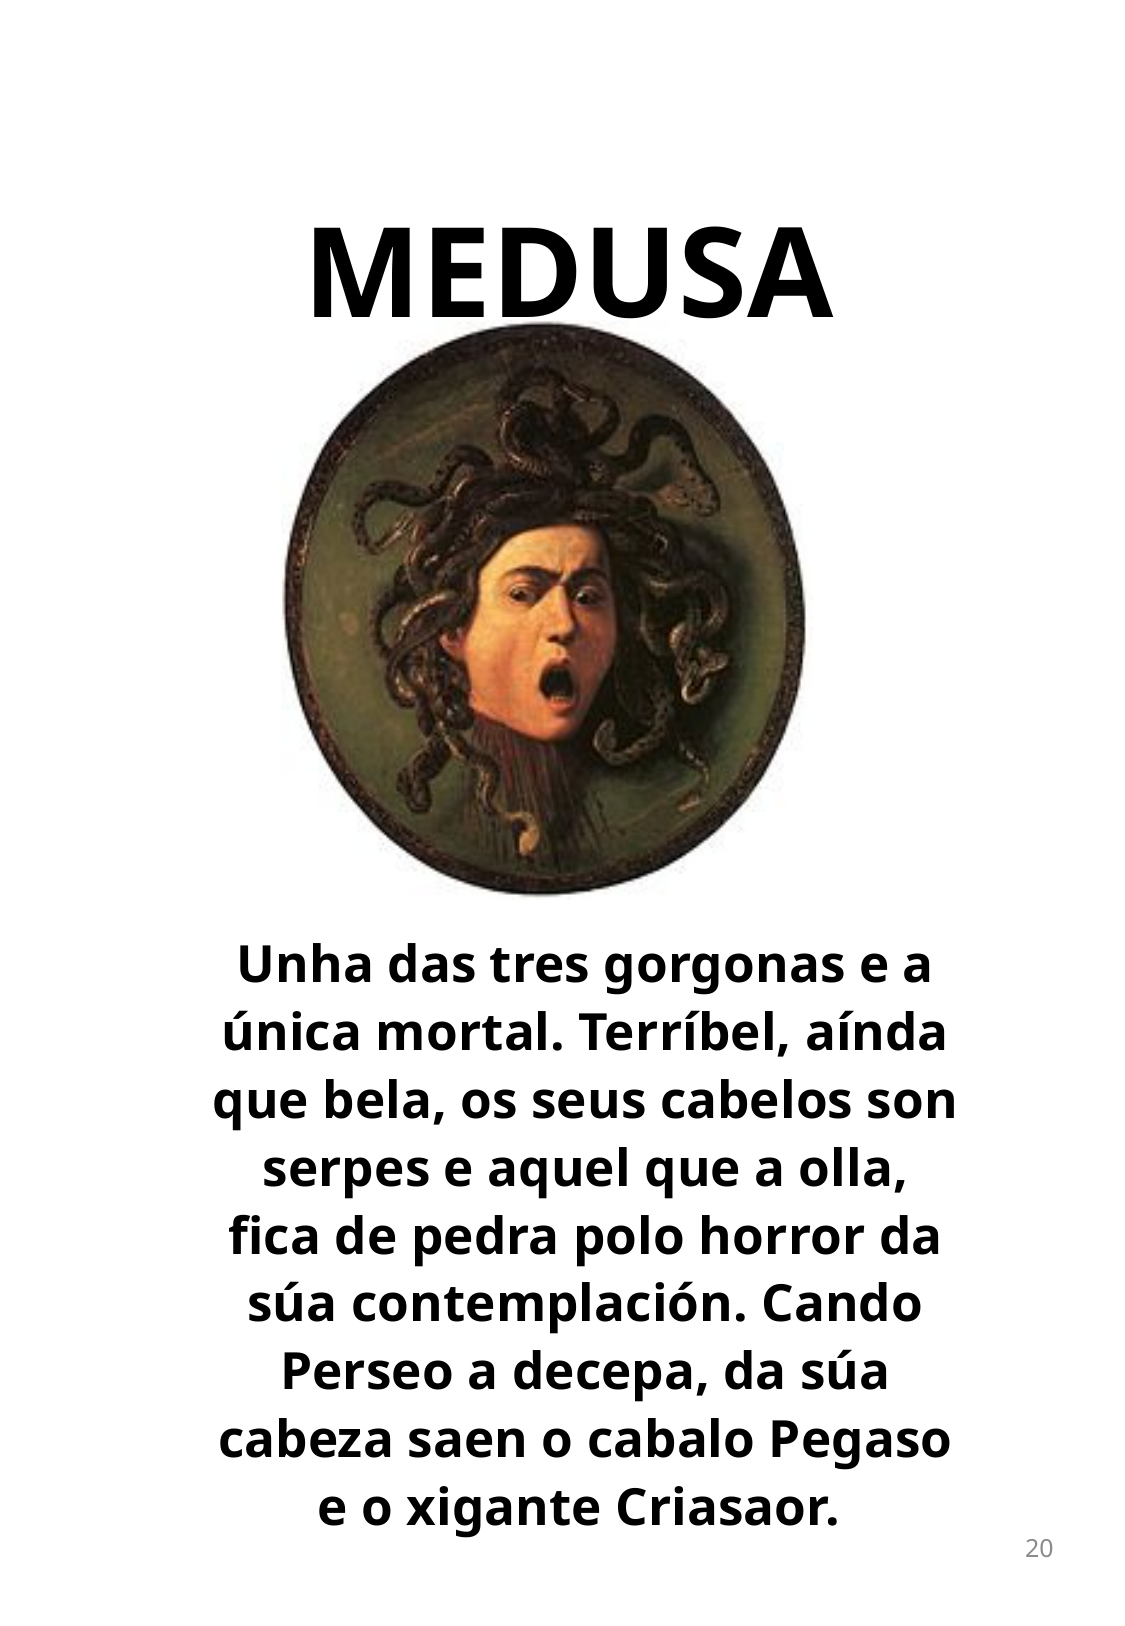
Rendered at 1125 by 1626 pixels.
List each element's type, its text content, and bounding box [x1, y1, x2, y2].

title MEDUSA [46, 167, 1090, 368]
text_box Unha das tres gorgonas e a única mortal. Terríbel, aínda que bela, os seus cabelos son serpes e aquel que a olla, fica de pedra polo horror da súa contemplación. Cando Perseo a decepa, da súa cabeza saen o cabalo Pegaso e o xigante Criasaor. [210, 917, 961, 1563]
slide_number 20 [806, 1506, 1069, 1593]
picture [280, 320, 813, 900]
